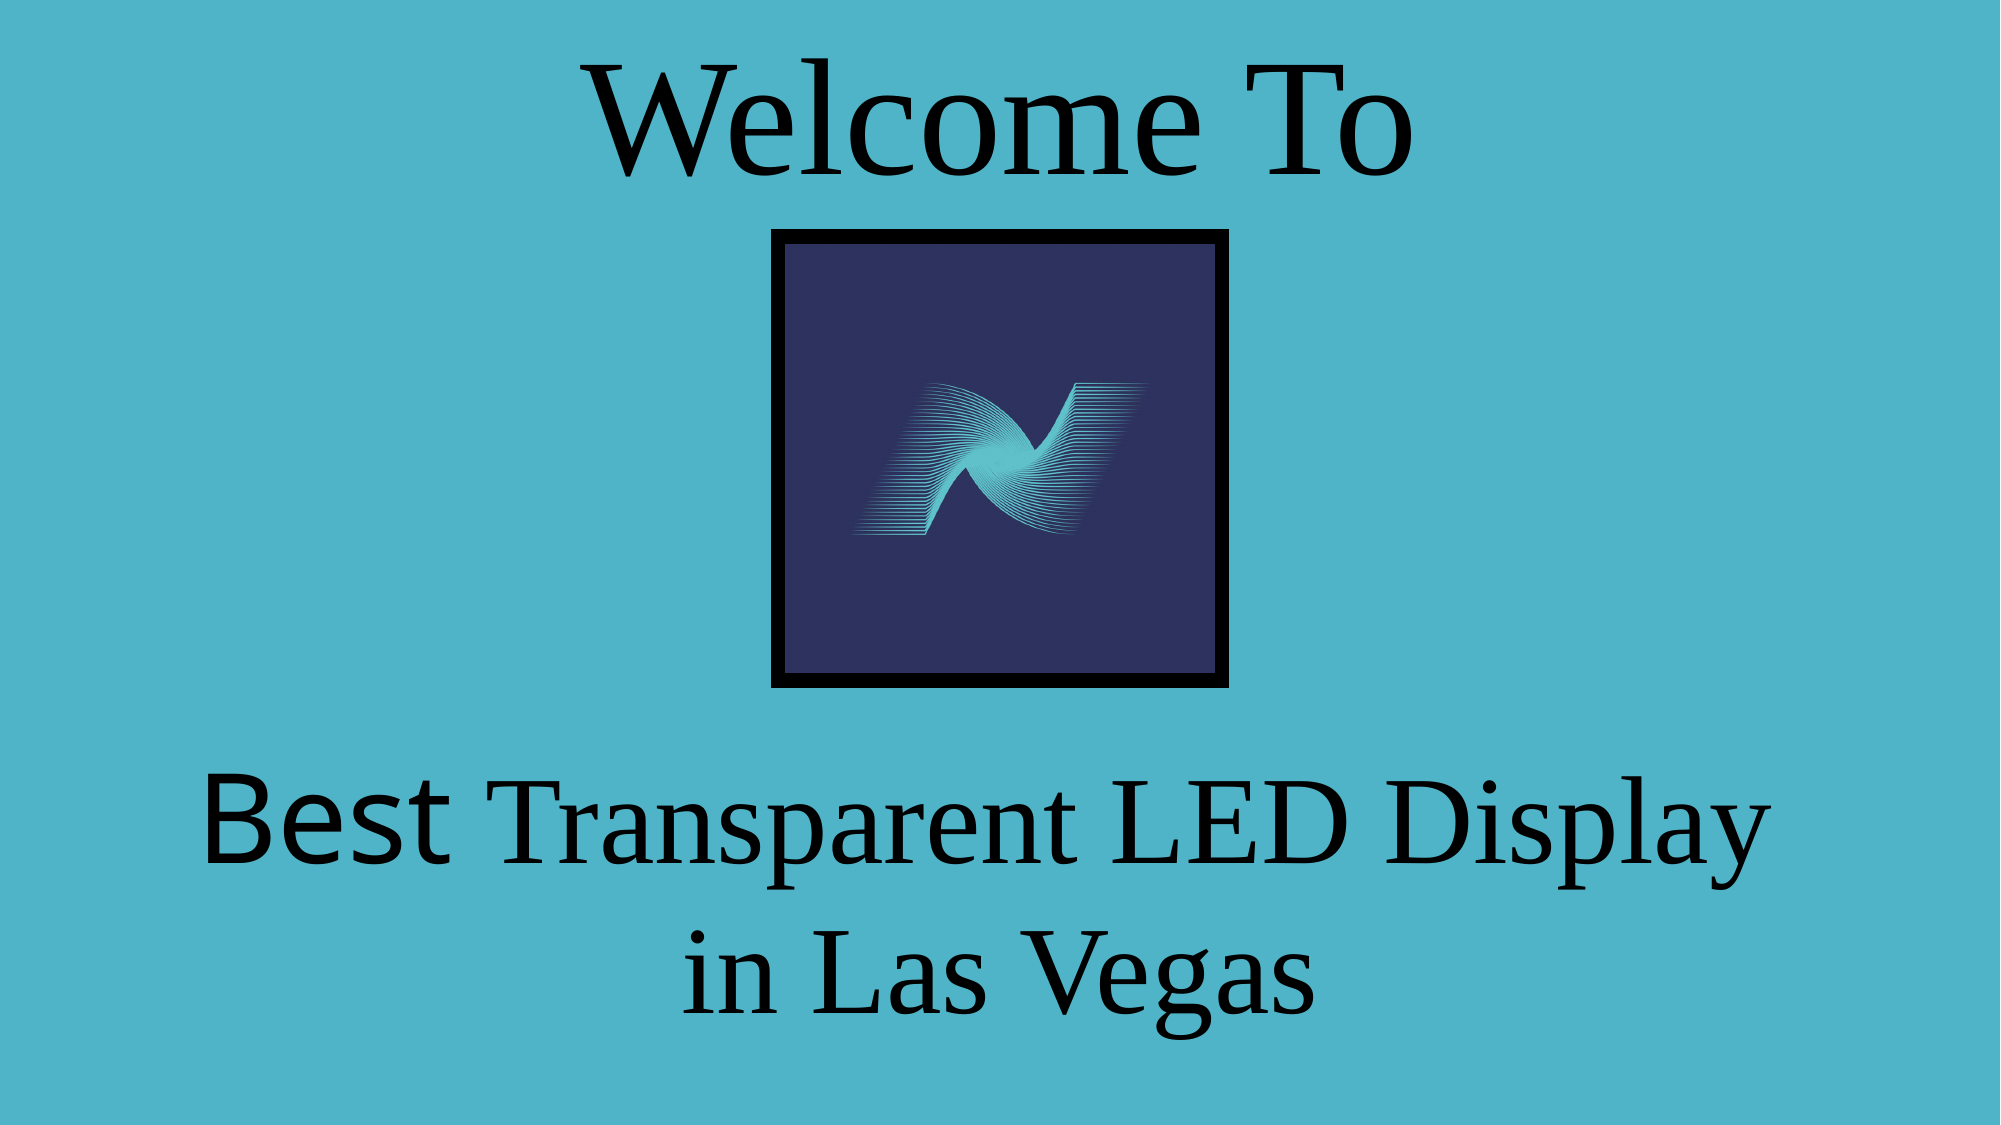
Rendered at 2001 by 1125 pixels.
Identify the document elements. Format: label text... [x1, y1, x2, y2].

text_box Best Transparent LED Display in Las Vegas [181, 731, 1819, 1047]
text_box Welcome To [565, 0, 1434, 215]
picture [784, 243, 1215, 674]
